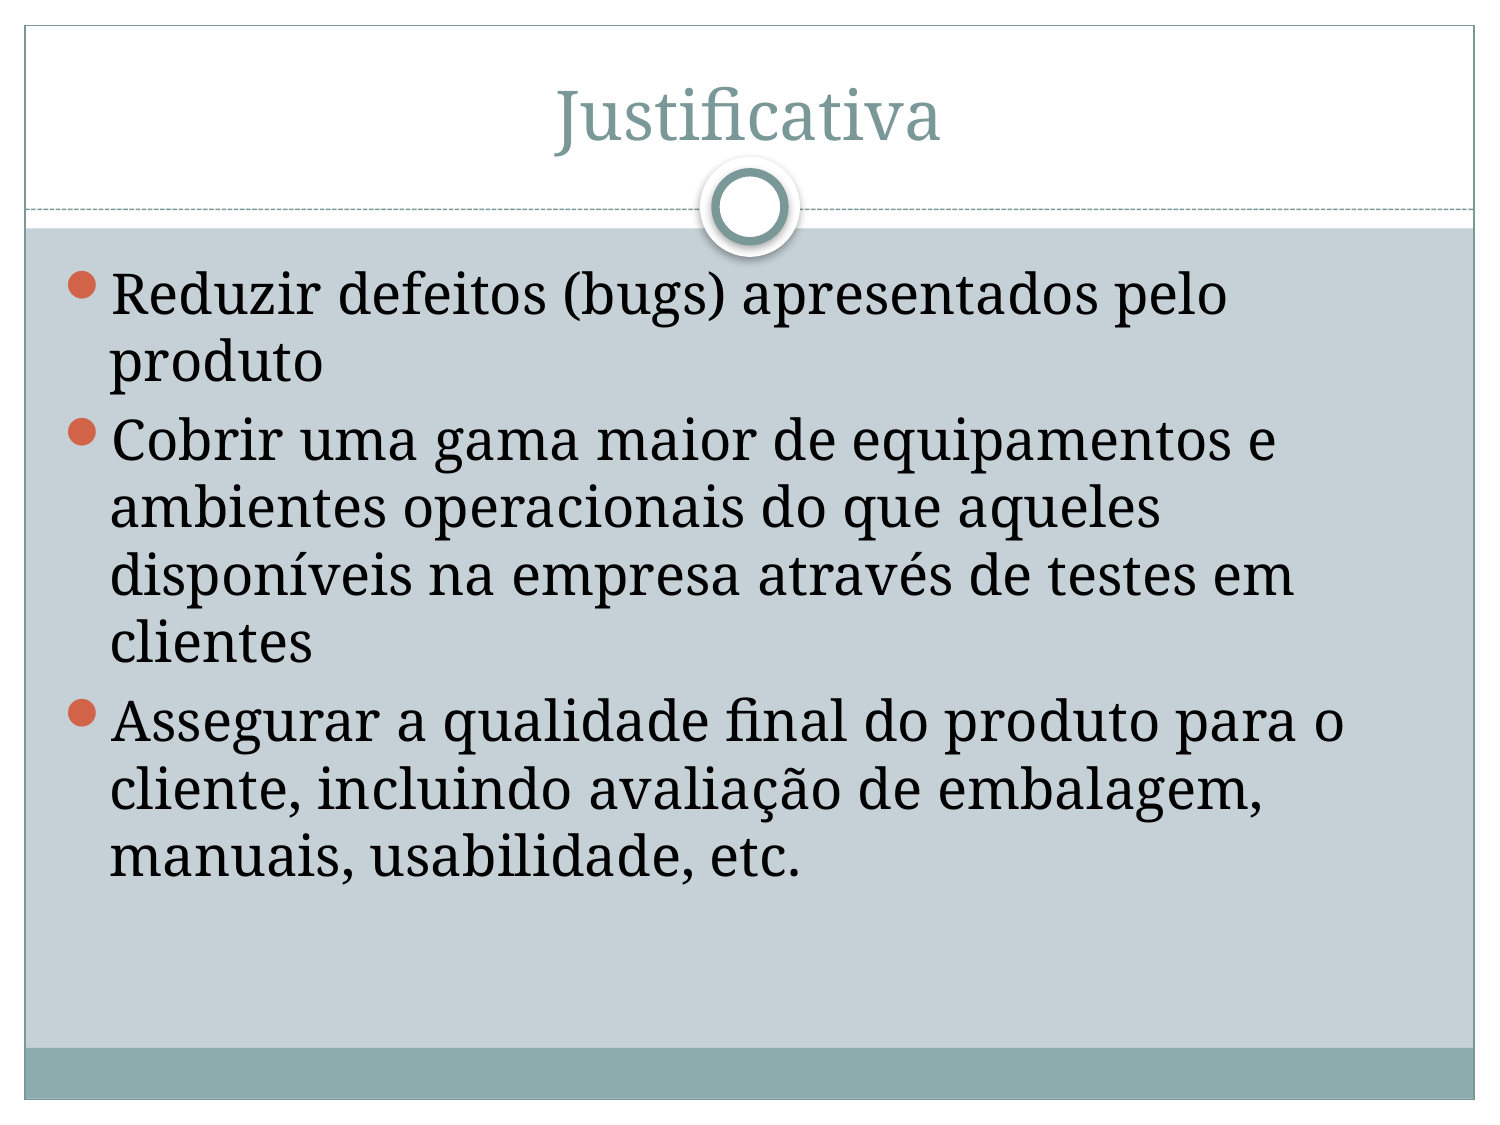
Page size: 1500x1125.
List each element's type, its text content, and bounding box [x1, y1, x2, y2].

title Justificativa [49, 37, 1450, 162]
list Reduzir defeitos (bugs) apresentados pelo produto Cobrir uma gama maior de equipamentos e ambientes operacionais do que aqueles disponíveis na empresa através de testes em clientes Assegurar a qualidade final do produto para o cliente, incluindo avaliação de embalagem, manuais, usabilidade, etc. [49, 250, 1445, 1001]
